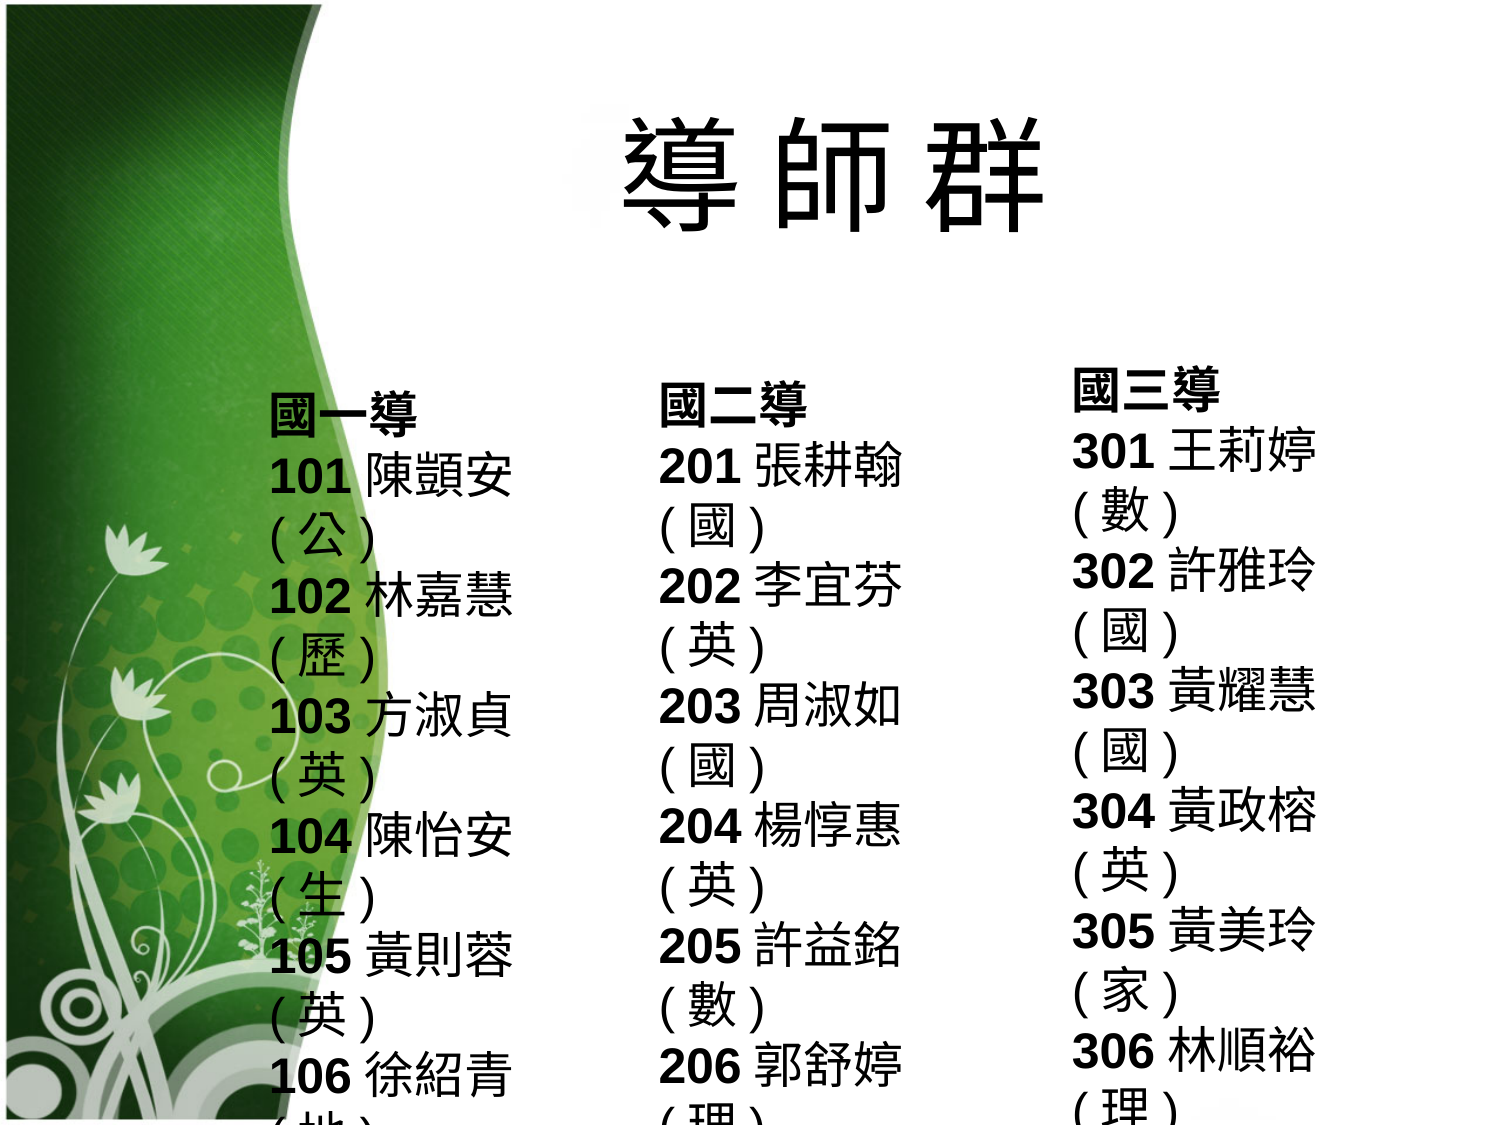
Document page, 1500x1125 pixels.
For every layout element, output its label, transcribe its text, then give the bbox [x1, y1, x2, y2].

text_box 國二導 201張耕翰(國) 202李宜芬(英) 203周淑如(國) 204楊惇惠(英) 205許益銘(數) 206郭舒婷(理) 207施佩吟(歷) [643, 365, 1010, 1125]
text_box 導 師 群 [360, 89, 1306, 255]
text_box 國一導 101陳顗安(公) 102林嘉慧(歷) 103方淑貞(英) 104陳怡安(生) 105黃則蓉(英) 106徐紹青(地) 107游麗萍(國) [254, 376, 602, 1125]
text_box 國三導 301王莉婷(數) 302許雅玲(國) 303黃耀慧(國) 304黃政榕(英) 305黃美玲(家) 306林順裕(理) 307洪婉郡(藝) 308何新梅(國) [1057, 350, 1447, 1125]
picture [0, 0, 1500, 1125]
